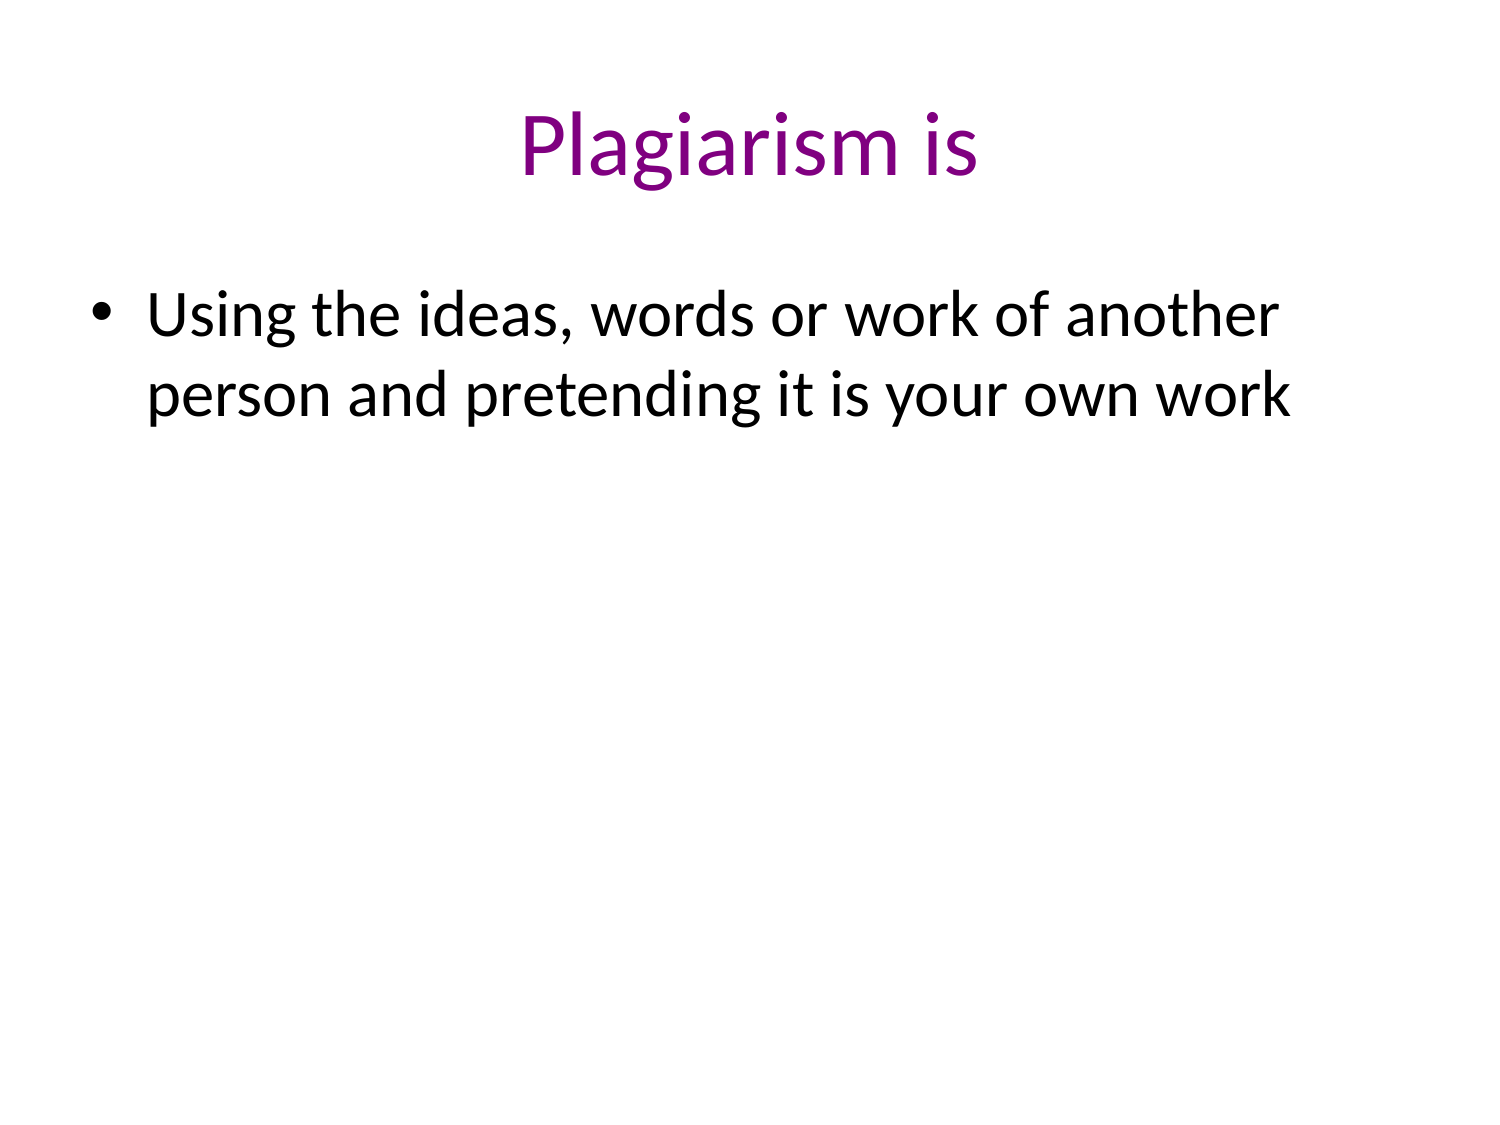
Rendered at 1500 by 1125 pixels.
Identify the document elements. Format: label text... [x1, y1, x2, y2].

title Plagiarism is [75, 45, 1425, 233]
list Using the ideas, words or work of another person and pretending it is your own work [75, 262, 1425, 1005]
